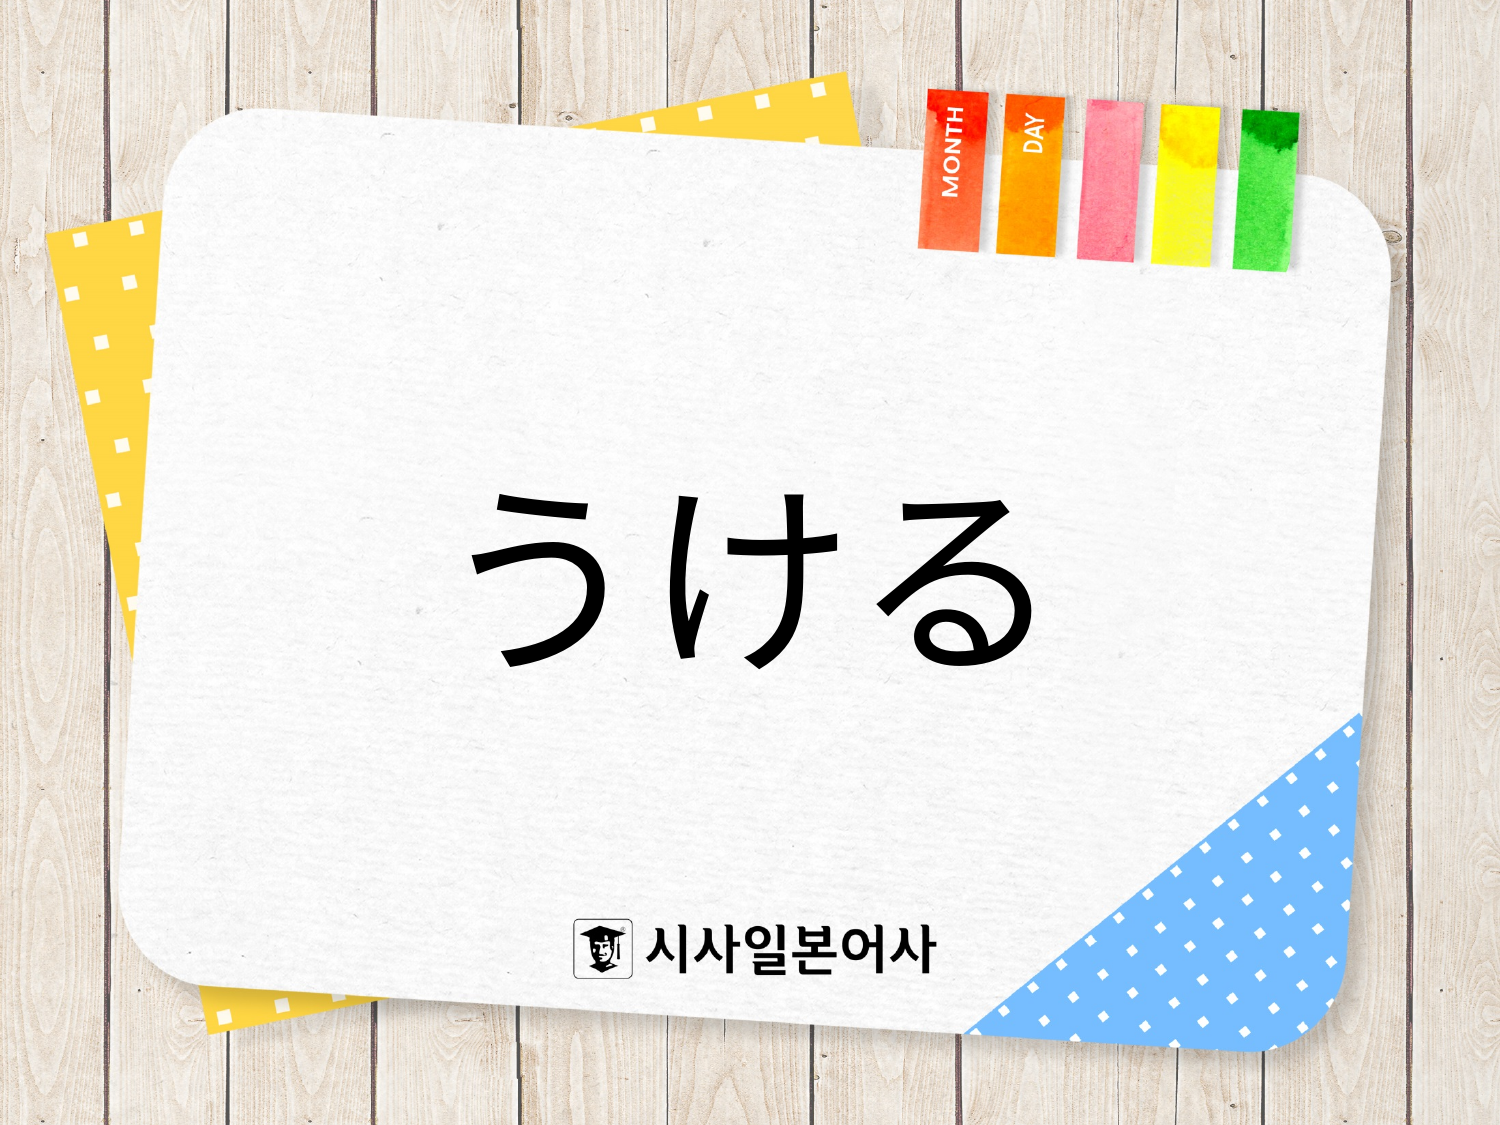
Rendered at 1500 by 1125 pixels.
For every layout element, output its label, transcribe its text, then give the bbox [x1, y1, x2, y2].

title うける [75, 338, 1425, 811]
picture [0, 0, 1500, 1125]
